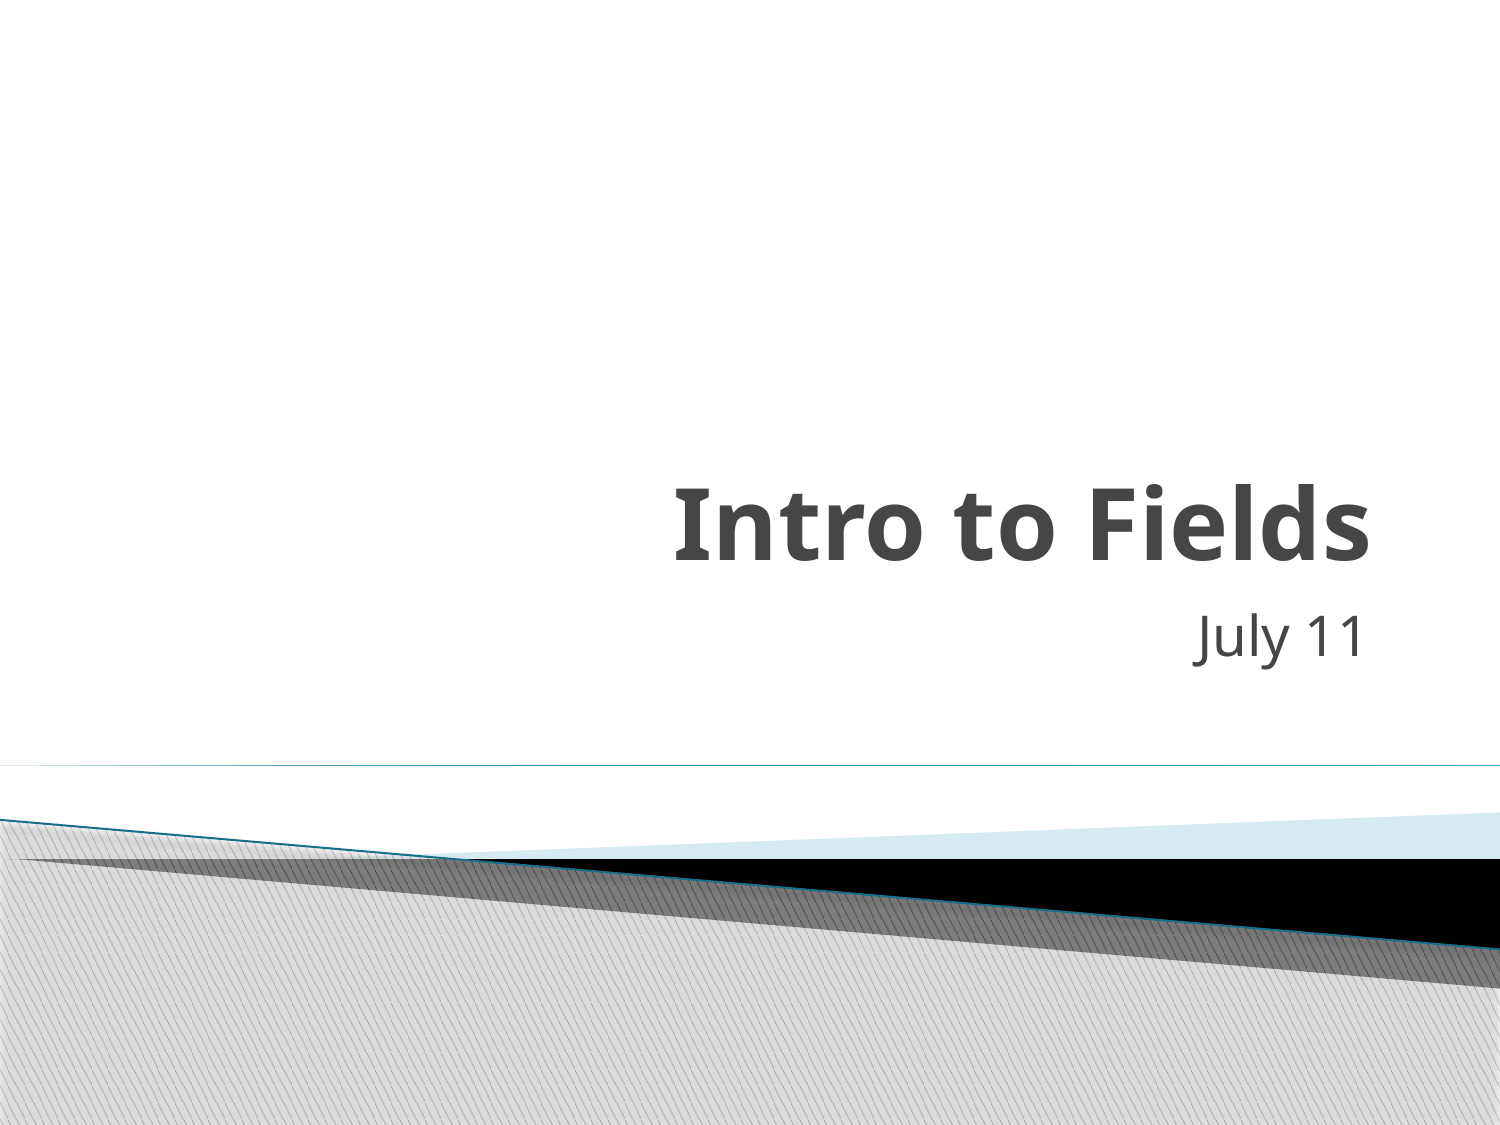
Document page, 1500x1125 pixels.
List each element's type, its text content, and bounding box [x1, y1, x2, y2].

subtitle July 11 [112, 592, 1388, 790]
picture [5, 859, 1500, 989]
title Intro to Fields [112, 287, 1388, 588]
